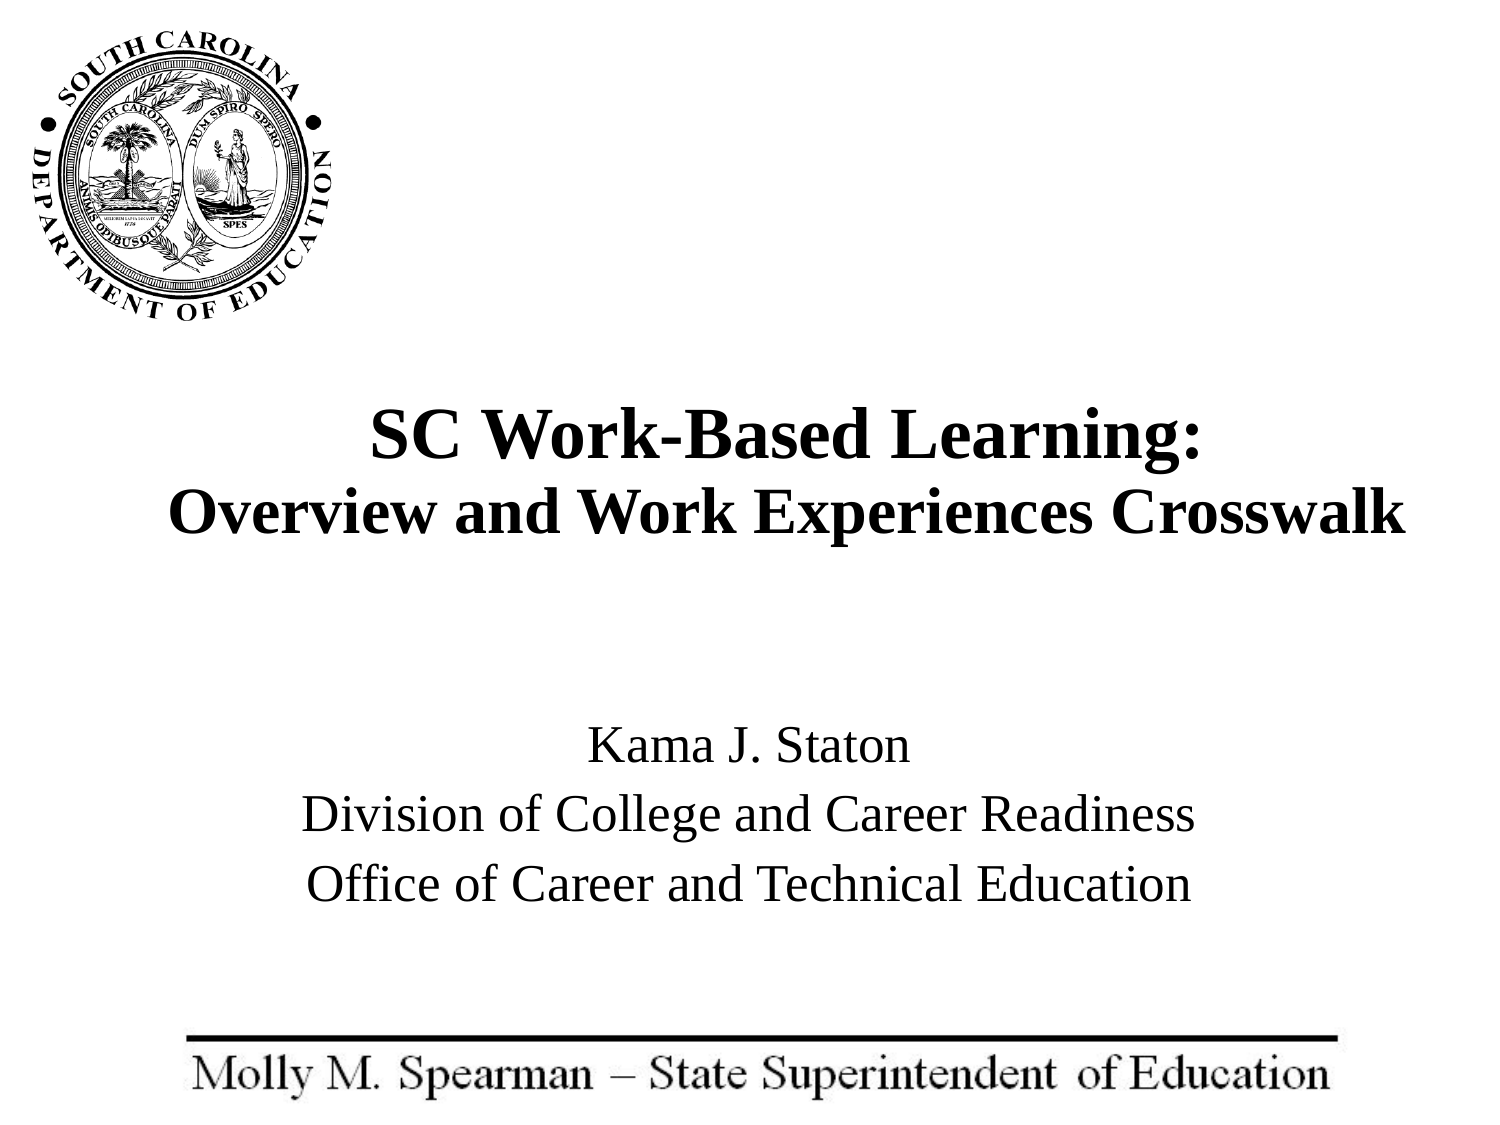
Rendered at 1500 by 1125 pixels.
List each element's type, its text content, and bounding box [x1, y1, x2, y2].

picture [24, 24, 341, 325]
subtitle Kama J. Staton Division of College and Career Readiness Office of Career and Technical Education [225, 637, 1275, 925]
picture [146, 1015, 1360, 1124]
title SC Work-Based Learning: Overview and Work Experiences Crosswalk [150, 350, 1425, 592]
